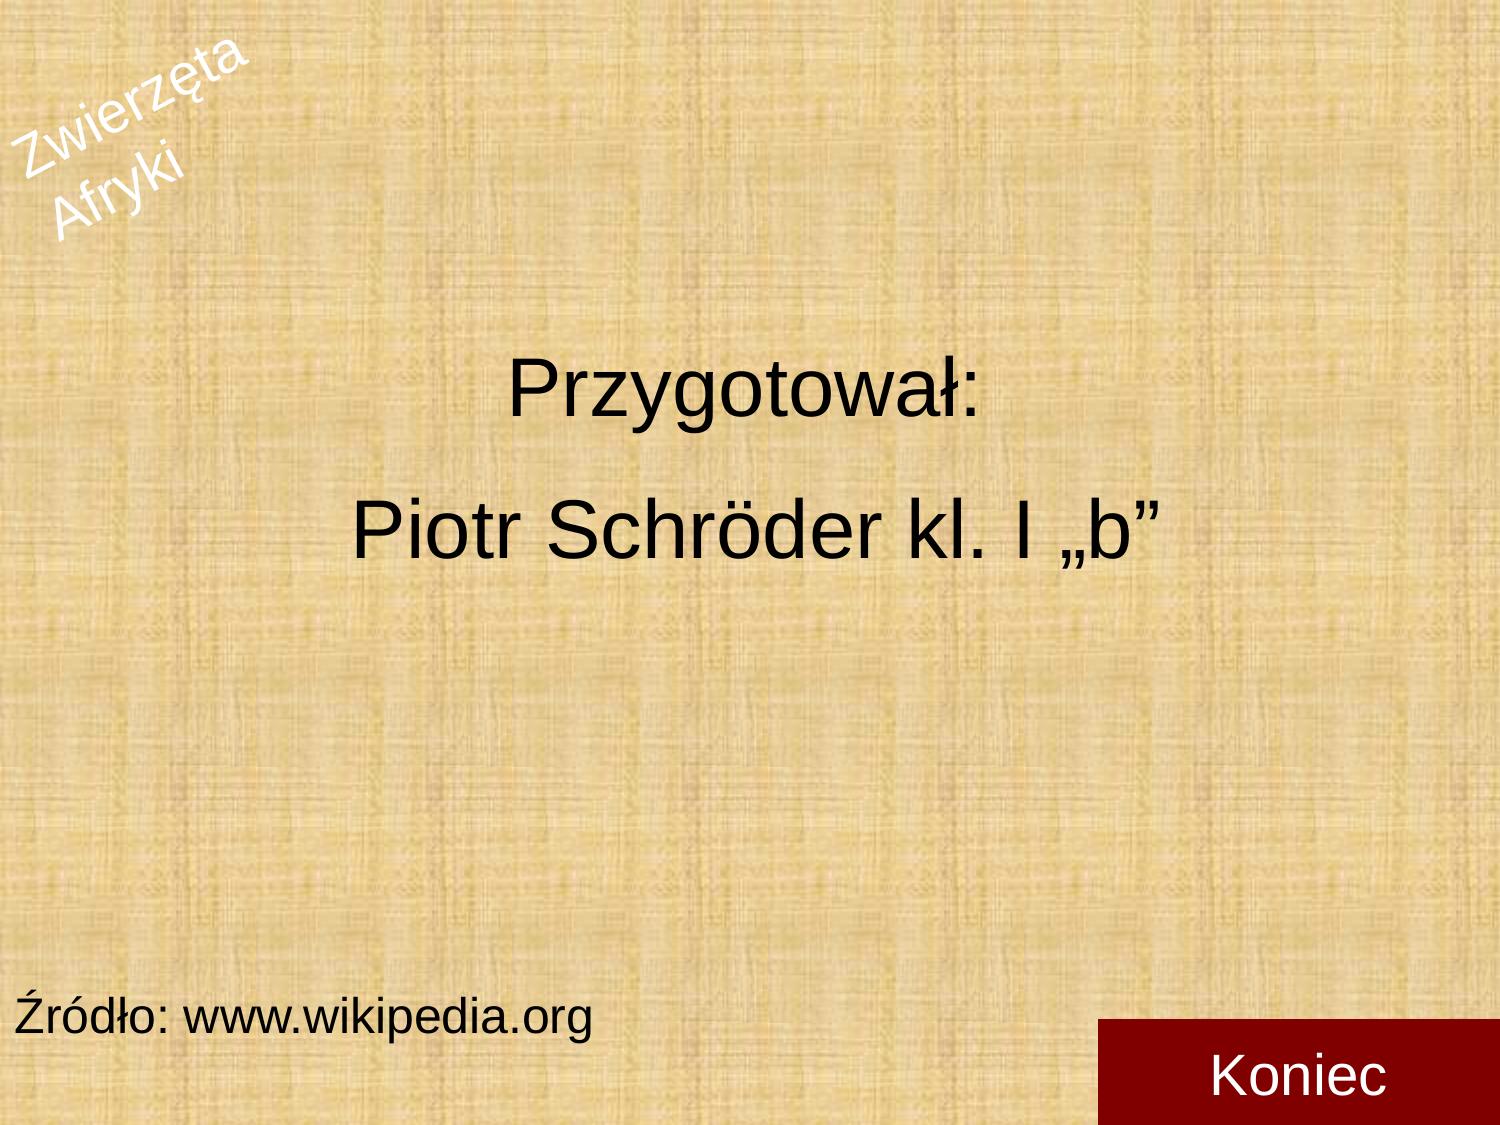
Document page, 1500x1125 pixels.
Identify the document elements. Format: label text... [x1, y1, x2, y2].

picture [0, 0, 1500, 1125]
text_box Źródło: www.wikipedia.org [0, 976, 626, 1051]
text_box Koniec [1098, 1018, 1500, 1125]
text_box Przygotował: Piotr Schröder kl. I „b” [112, 326, 1400, 583]
